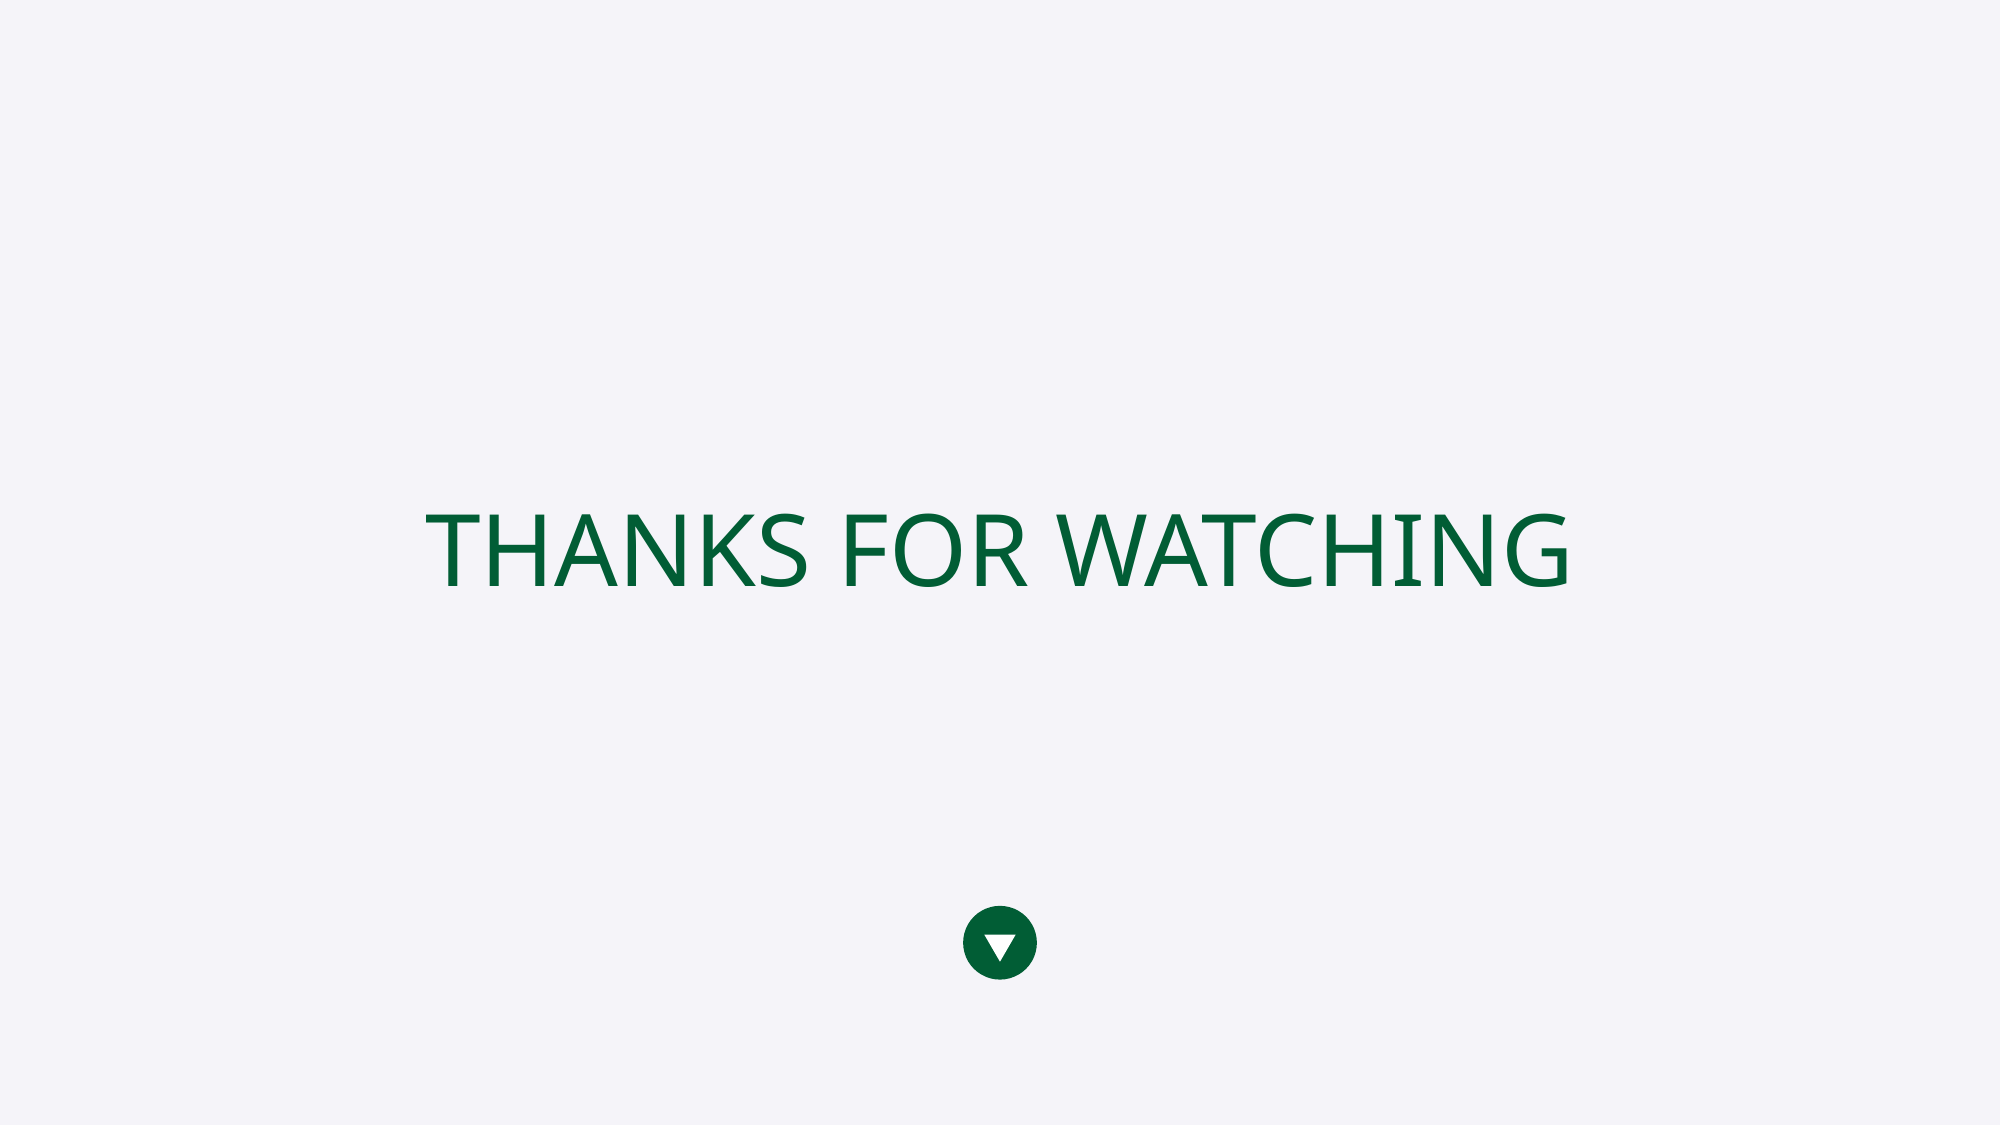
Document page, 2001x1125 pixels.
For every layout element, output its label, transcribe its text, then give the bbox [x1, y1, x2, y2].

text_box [963, 905, 1037, 980]
text_box THANKS FOR WATCHING [310, 479, 1690, 614]
